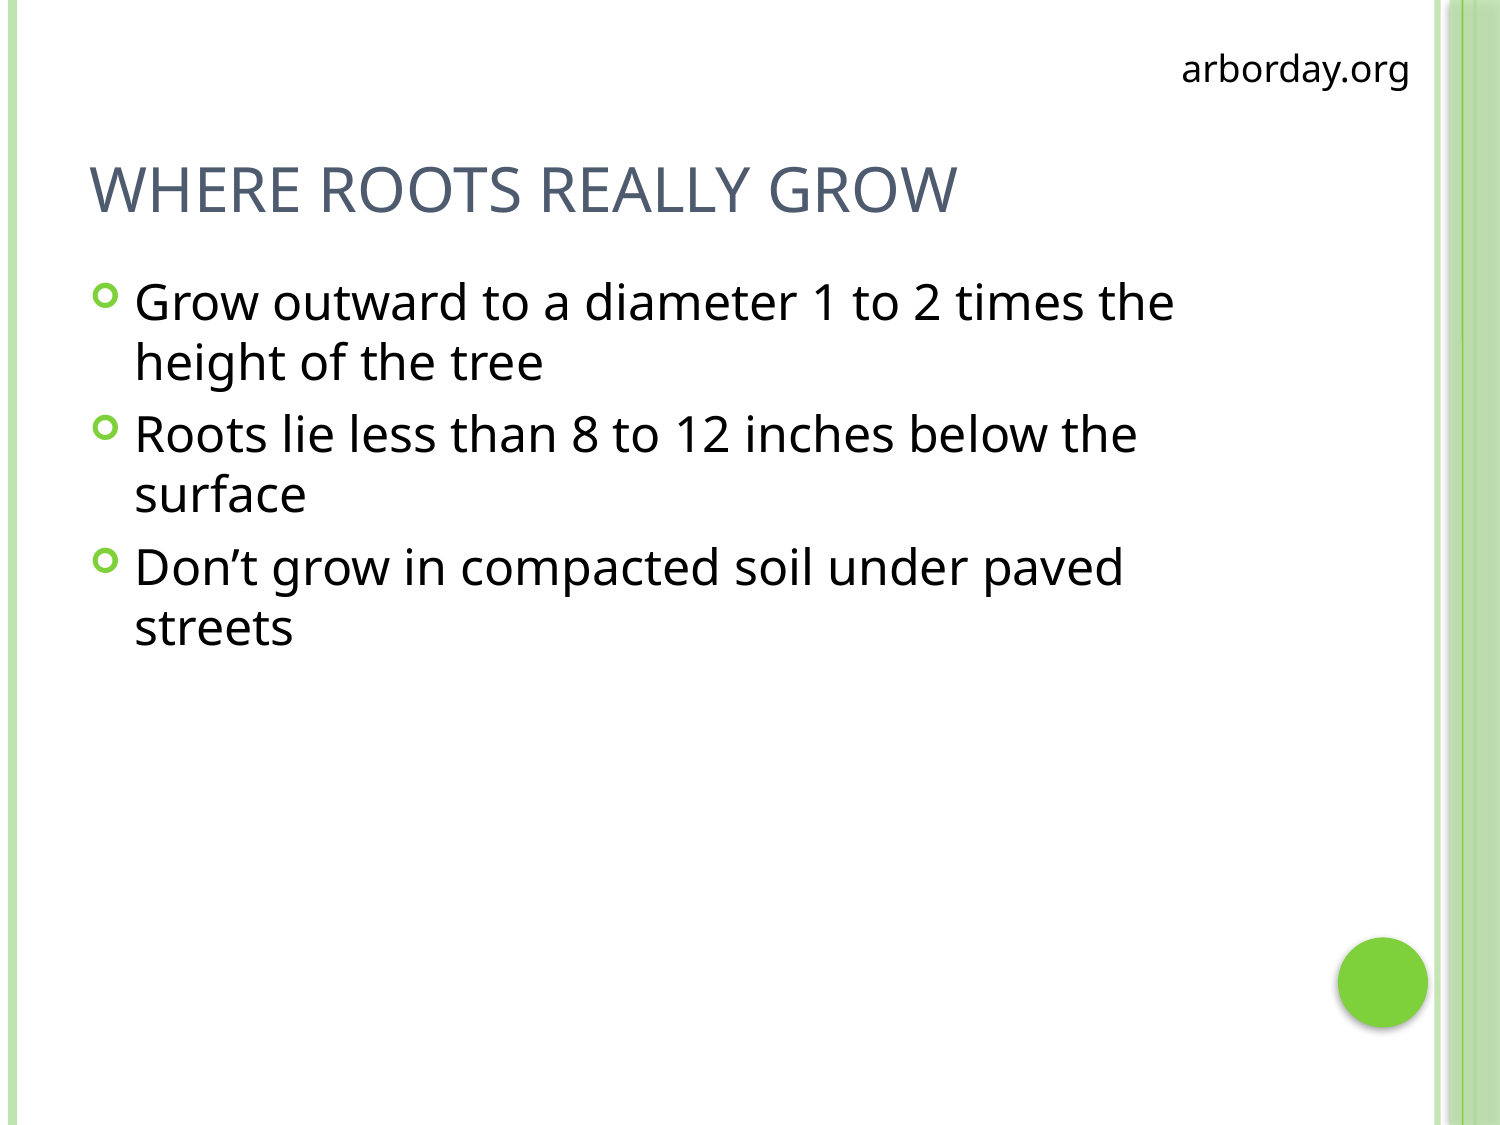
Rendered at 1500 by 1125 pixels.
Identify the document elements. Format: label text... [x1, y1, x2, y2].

text_box arborday.org [1166, 37, 1426, 98]
title Where roots really grow [75, 45, 1300, 233]
list Grow outward to a diameter 1 to 2 times the height of the tree Roots lie less than 8 to 12 inches below the surface Don’t grow in compacted soil under paved streets [75, 262, 1300, 1062]
